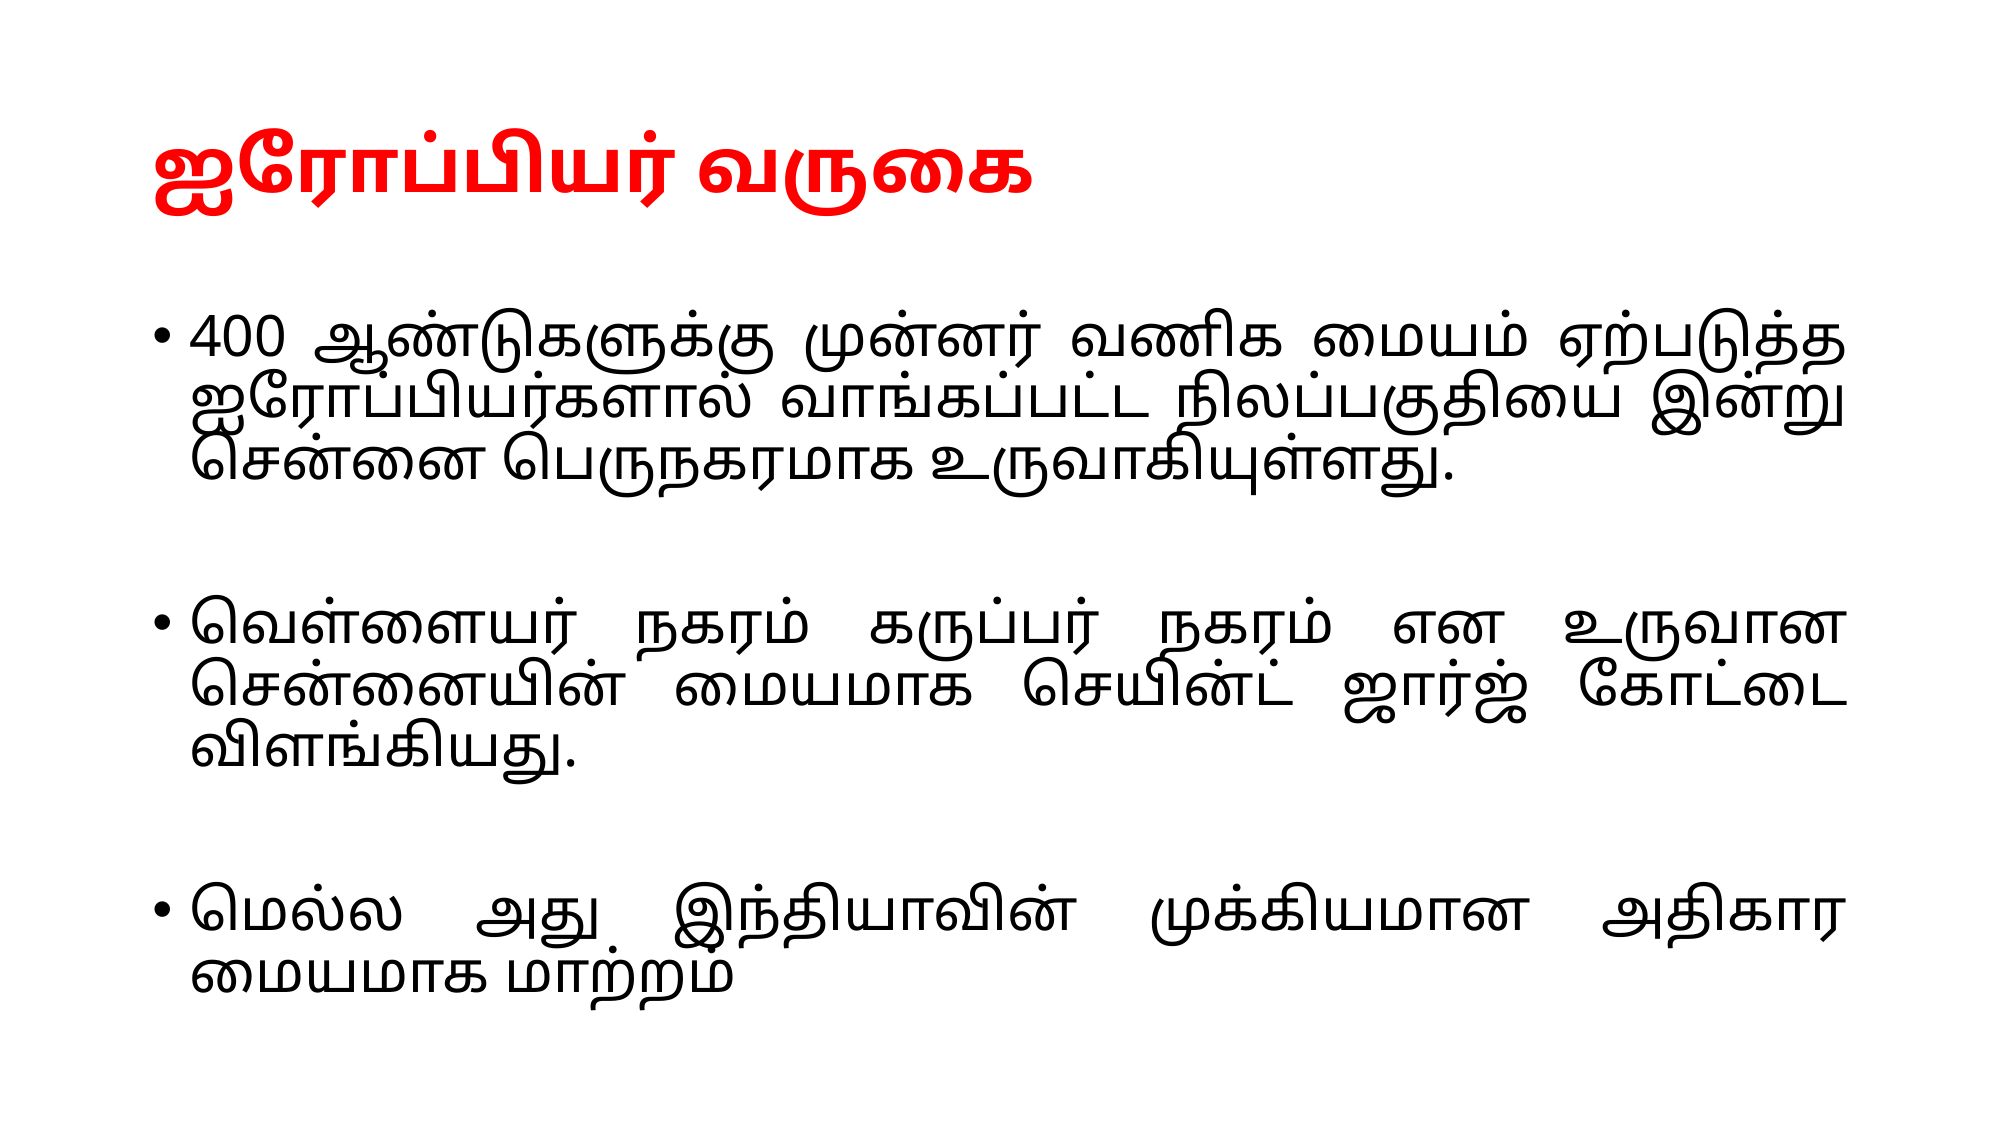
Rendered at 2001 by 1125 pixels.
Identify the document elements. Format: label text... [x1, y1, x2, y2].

list 400 ஆண்டுகளுக்கு முன்னர் வணிக மையம் ஏற்படுத்த ஐரோப்பியர்களால் வாங்கப்பட்ட நிலப்பகுதியை இன்று சென்னை பெருநகரமாக உருவாகியுள்ளது. வெள்ளையர் நகரம் கருப்பர் நகரம் என உருவான சென்னையின் மையமாக செயின்ட் ஜார்ஜ் கோட்டை விளங்கியது. மெல்ல அது இந்தியாவின் முக்கியமான அதிகார மையமாக மாற்றம் [137, 299, 1863, 1014]
title ஐரோப்பியர் வருகை [137, 59, 1863, 278]
